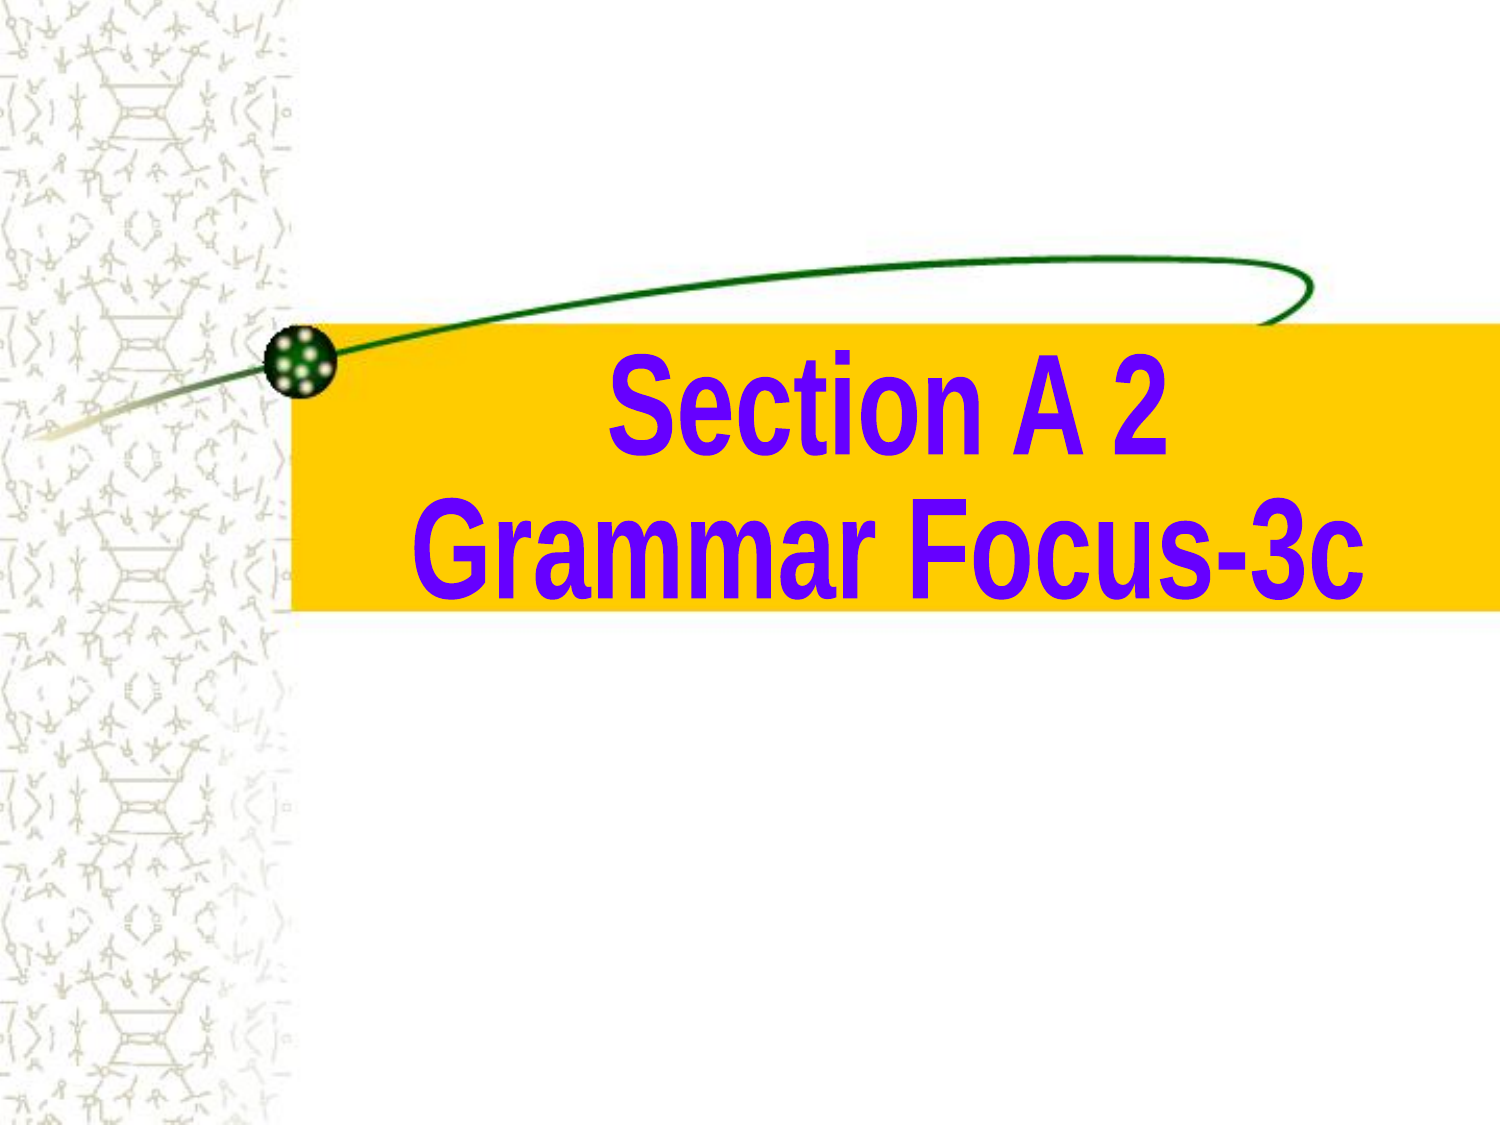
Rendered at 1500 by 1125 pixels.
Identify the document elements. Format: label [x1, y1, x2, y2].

picture [0, 0, 1500, 1125]
text_box [220, 899, 316, 1094]
